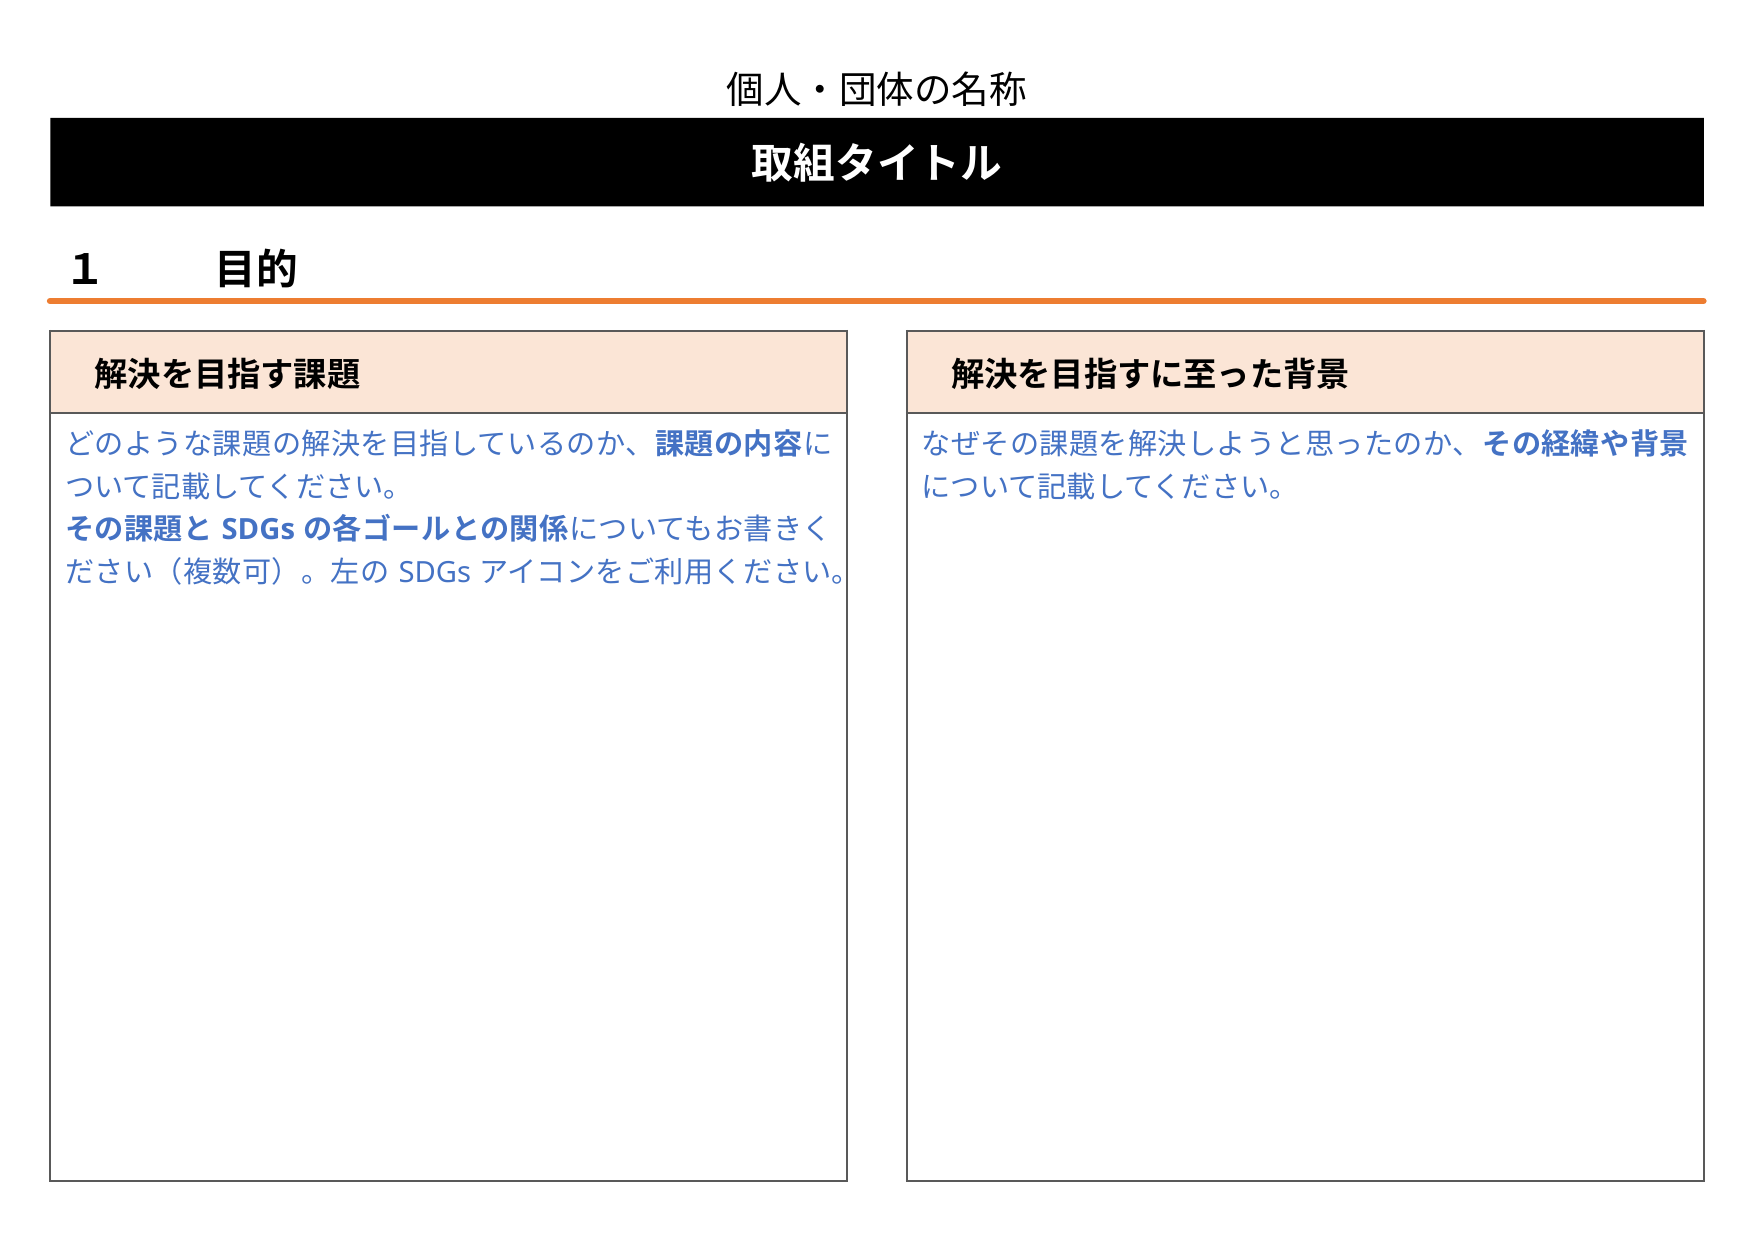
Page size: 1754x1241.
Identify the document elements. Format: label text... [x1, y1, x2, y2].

text_box 個人・団体の名称 [49, 58, 1704, 119]
table_cell なぜその課題を解決しようと思ったのか、その経緯や背景について記載してください。 [908, 414, 1703, 1180]
table_header 解決を目指す課題 [51, 332, 846, 412]
table_header 解決を目指すに至った背景 [908, 332, 1703, 412]
text_box 取組タイトル [49, 117, 1705, 207]
table_cell どのような課題の解決を目指しているのか、課題の内容について記載してください。 その課題とSDGsの各ゴールとの関係についてもお書きください（複数可）。左のSDGsアイコンをご利用ください。 [51, 414, 846, 1180]
